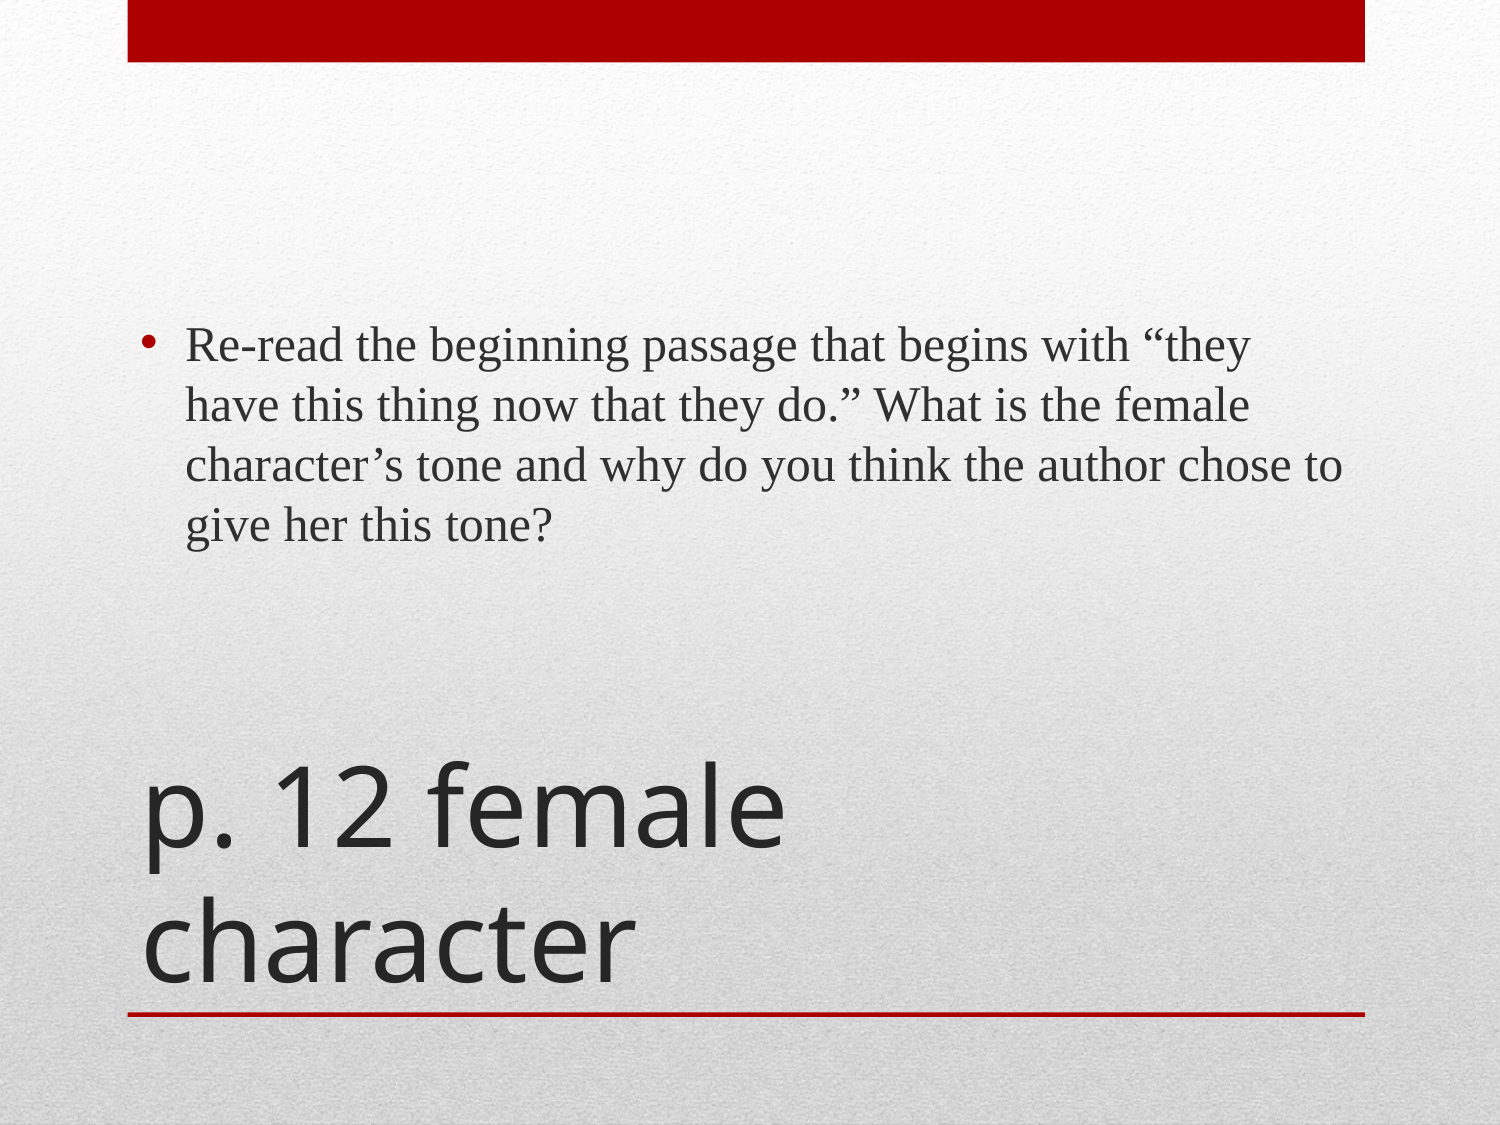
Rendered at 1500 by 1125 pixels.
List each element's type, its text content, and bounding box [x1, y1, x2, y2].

title p. 12 female character [125, 750, 1238, 1013]
list Re-read the beginning passage that begins with “they have this thing now that they do.” What is the female character’s tone and why do you think the author chose to give her this tone? [125, 112, 1363, 750]
